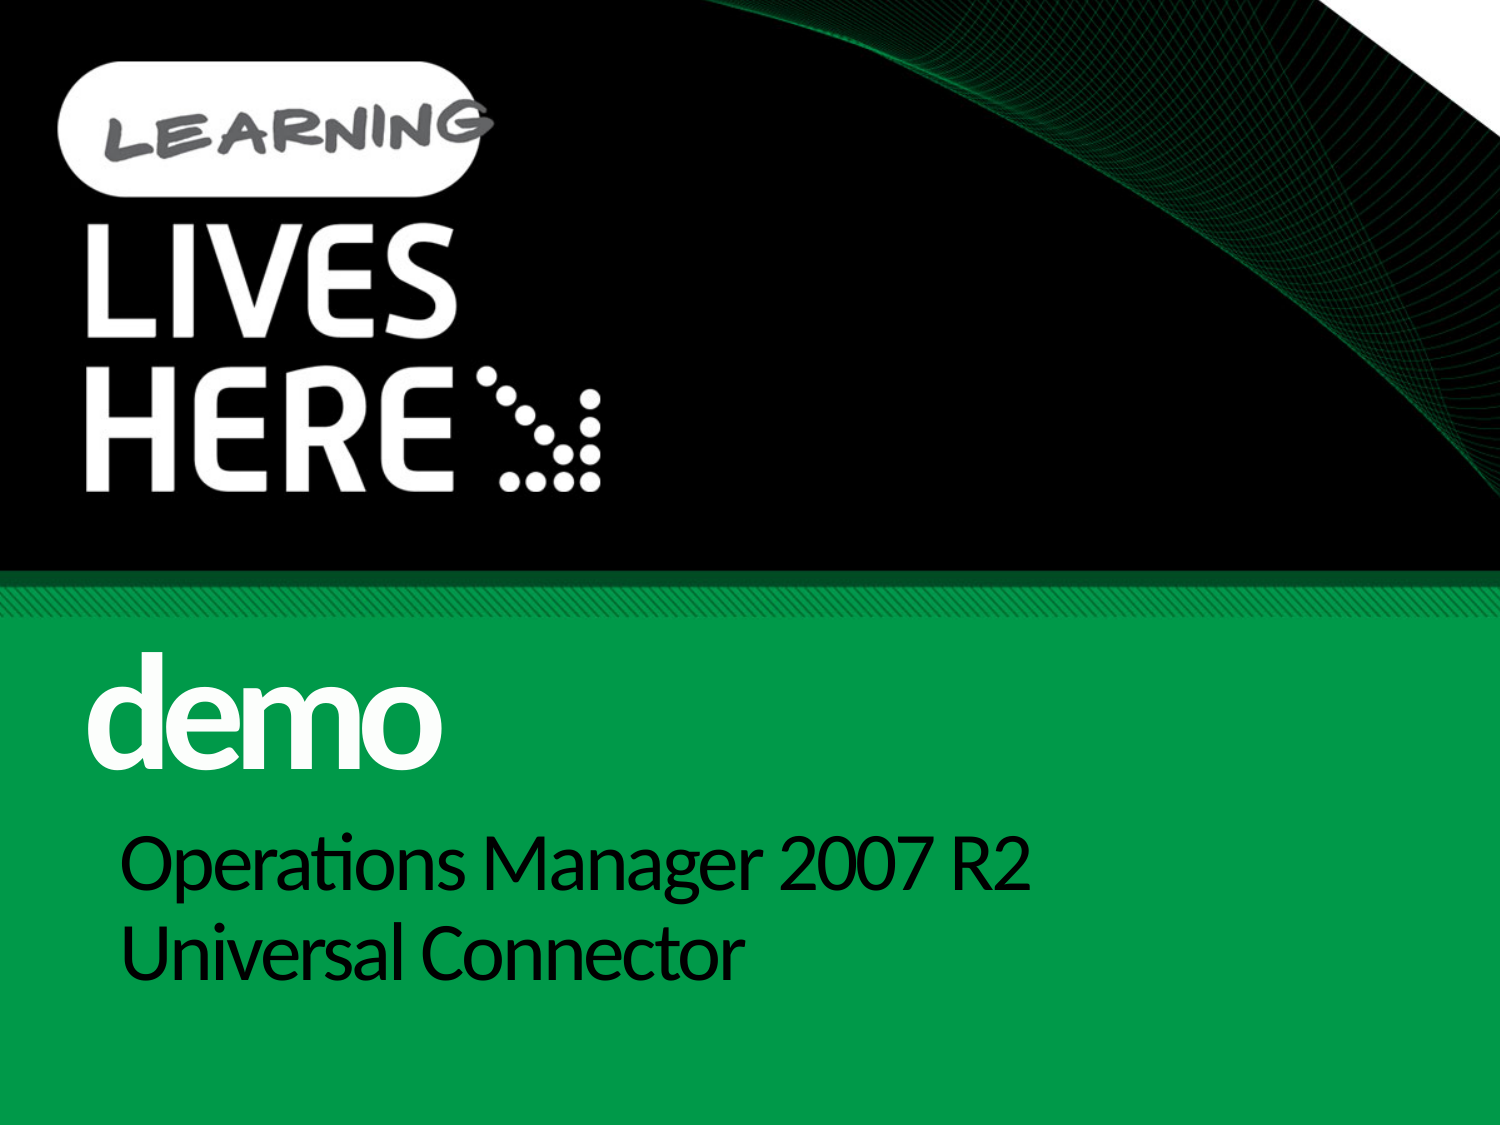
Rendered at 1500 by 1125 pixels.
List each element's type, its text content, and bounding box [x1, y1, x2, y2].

picture [0, 0, 1500, 1125]
title Operations Manager 2007 R2 Universal Connector [119, 818, 1375, 943]
list demo [83, 625, 1344, 800]
